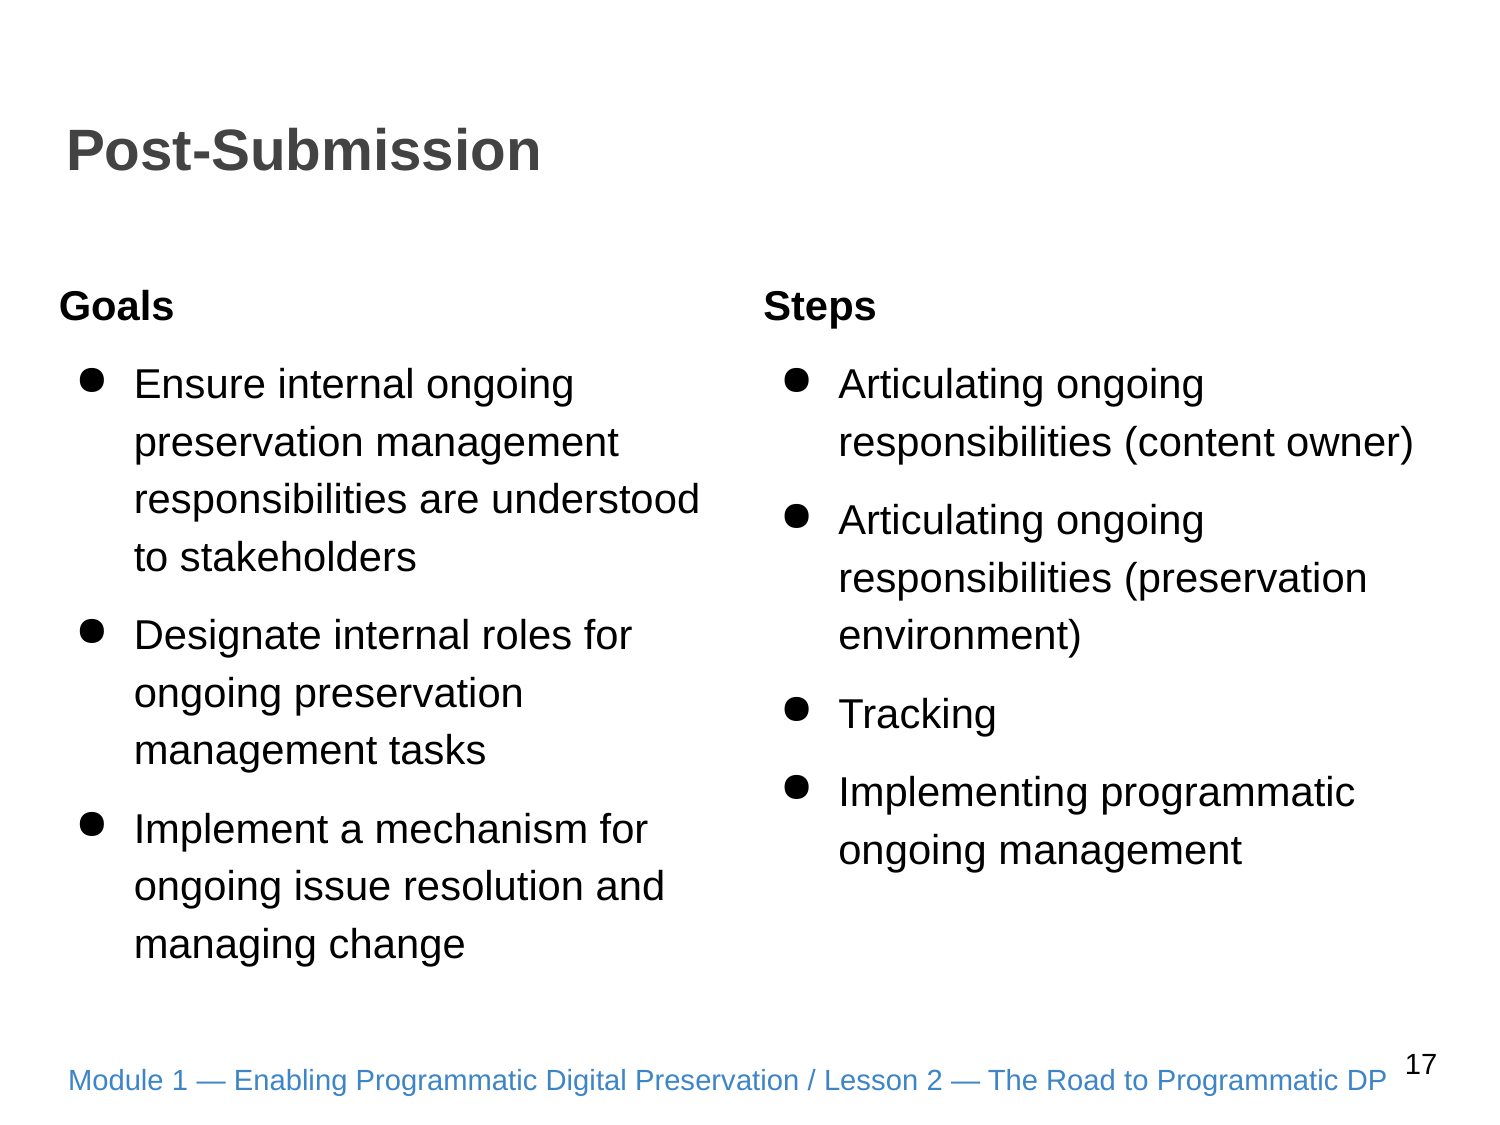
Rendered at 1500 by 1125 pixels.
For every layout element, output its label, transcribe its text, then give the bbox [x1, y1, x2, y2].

title Post-Submission [51, 97, 1449, 223]
text_box Module 1 — Enabling Programmatic Digital Preservation / Lesson 2 — The Road to Programmatic DP [53, 1046, 1410, 1106]
list Steps Articulating ongoing responsibilities (content owner) Articulating ongoing responsibilities (preservation environment) Tracking Implementing programmatic ongoing management [755, 256, 1449, 974]
slide_number 17 [1389, 1019, 1480, 1106]
list Goals Ensure internal ongoing preservation management responsibilities are understood to stakeholders Designate internal roles for ongoing preservation management tasks Implement a mechanism for ongoing issue resolution and managing change [43, 256, 755, 974]
